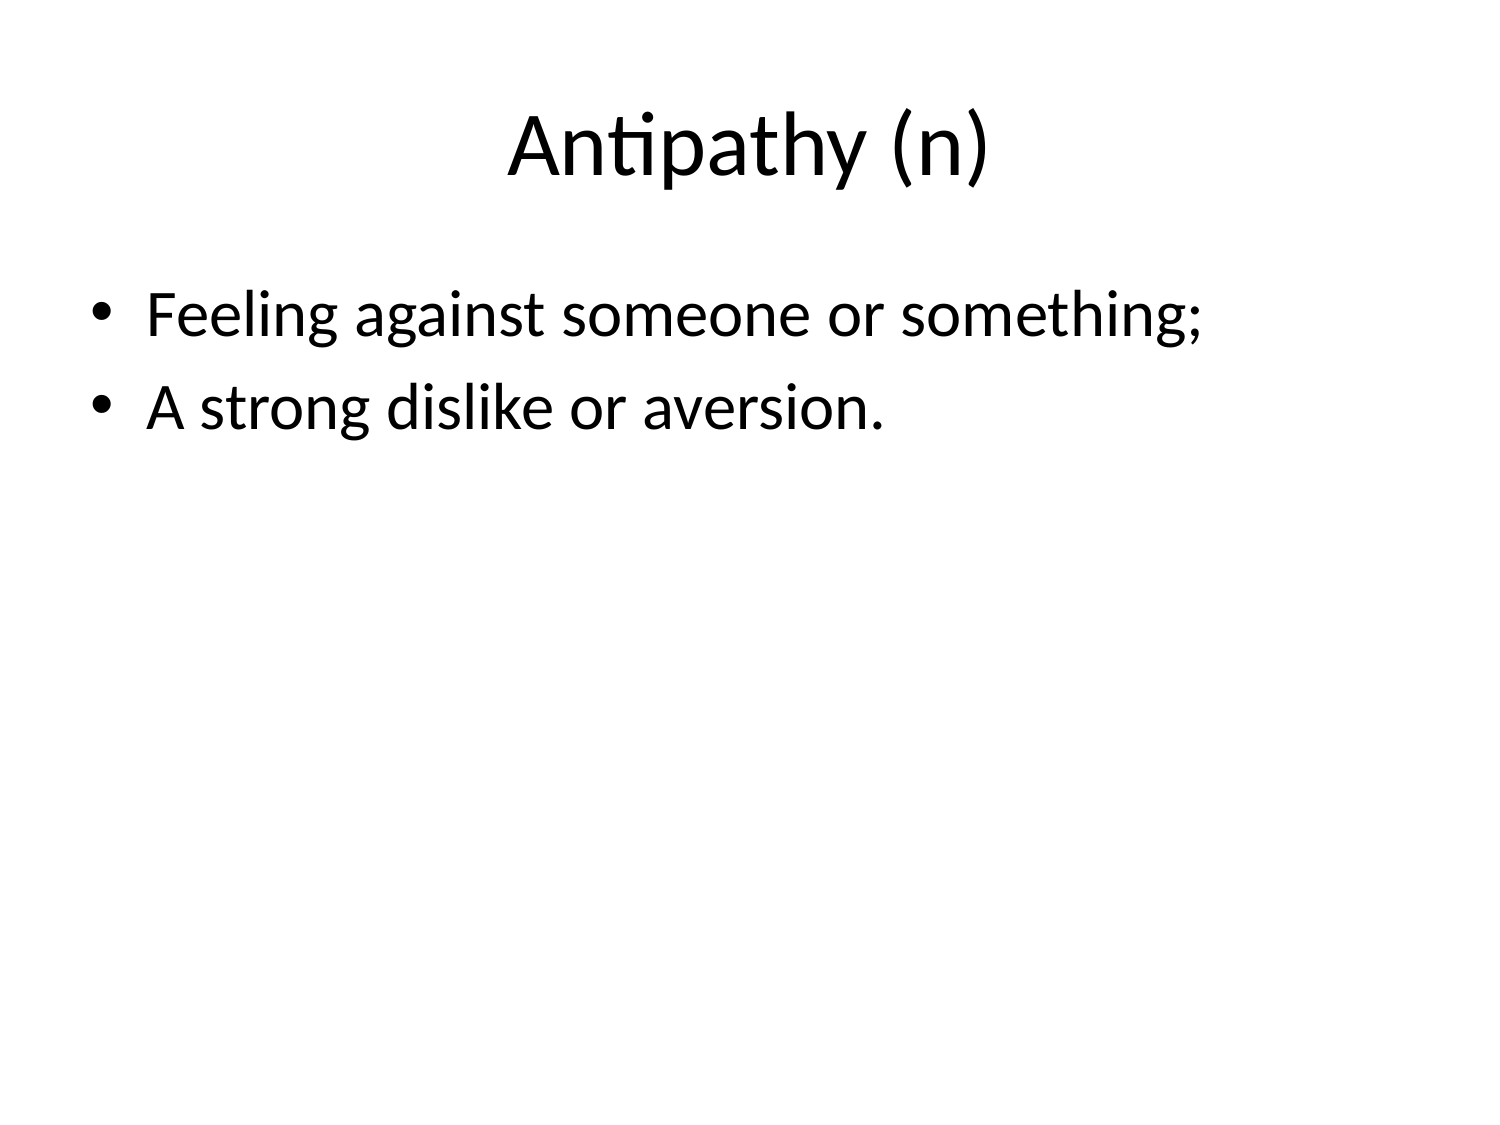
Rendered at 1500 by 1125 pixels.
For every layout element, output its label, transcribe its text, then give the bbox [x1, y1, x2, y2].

title Antipathy (n) [75, 45, 1425, 233]
list Feeling against someone or something; A strong dislike or aversion. [75, 262, 1425, 1005]
